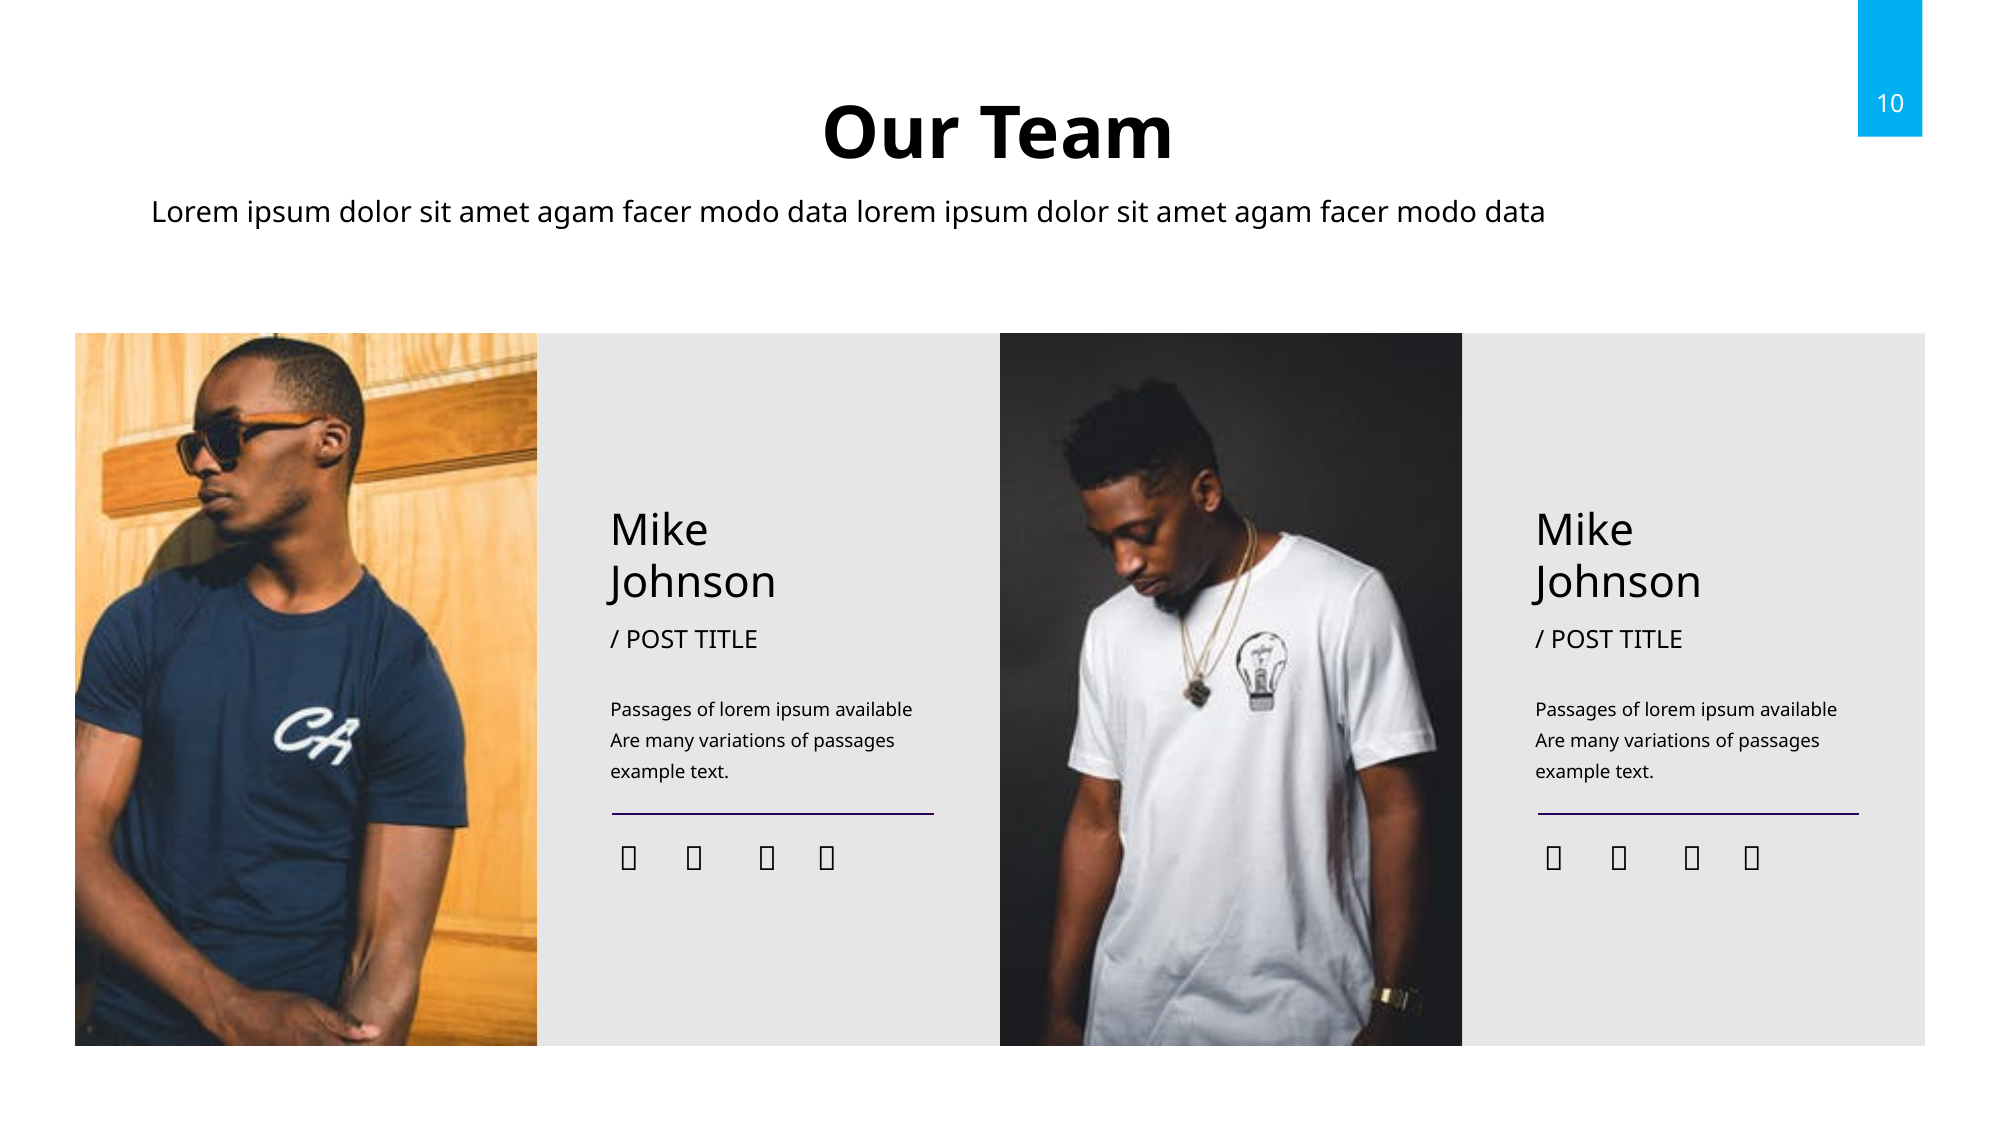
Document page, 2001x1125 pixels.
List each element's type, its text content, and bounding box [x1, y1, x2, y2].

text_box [1520, 493, 1868, 886]
text_box [1461, 332, 1926, 1047]
picture [74, 333, 538, 1046]
slide_number 10 [1862, 78, 1927, 130]
subtitle Lorem ipsum dolor sit amet agam facer modo data lorem ipsum dolor sit amet agam facer modo data [136, 191, 1862, 227]
text_box [536, 332, 1001, 1047]
picture [999, 333, 1463, 1046]
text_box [595, 493, 942, 886]
title Our Team [136, 78, 1862, 191]
